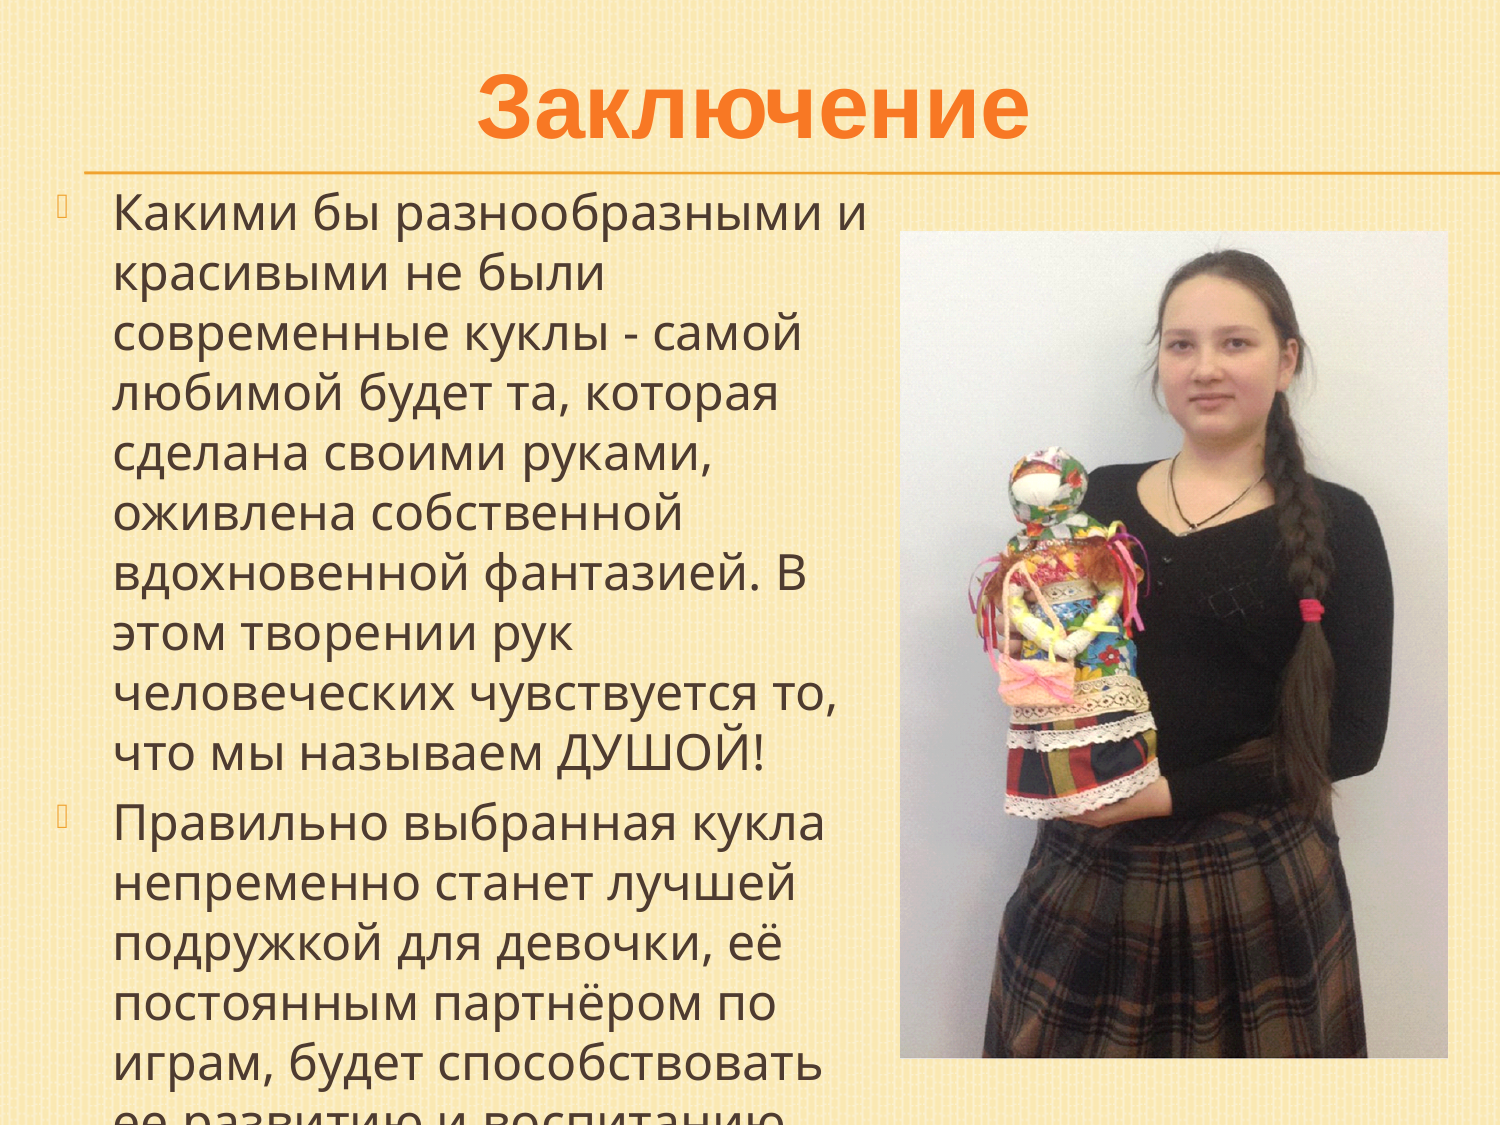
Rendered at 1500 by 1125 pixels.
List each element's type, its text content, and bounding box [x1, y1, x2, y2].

list Какими бы разнообразными и красивыми не были современные куклы - самой любимой будет та, которая сделана своими руками, оживлена собственной вдохновенной фантазией. В этом творении рук человеческих чувствуется то, что мы называем ДУШОЙ! Правильно выбранная кукла непременно станет лучшей подружкой для девочки, её постоянным партнёром по играм, будет способствовать ее развитию и воспитанию. [40, 172, 904, 1091]
title Заключение [42, 33, 1468, 171]
picture [899, 231, 1448, 1059]
